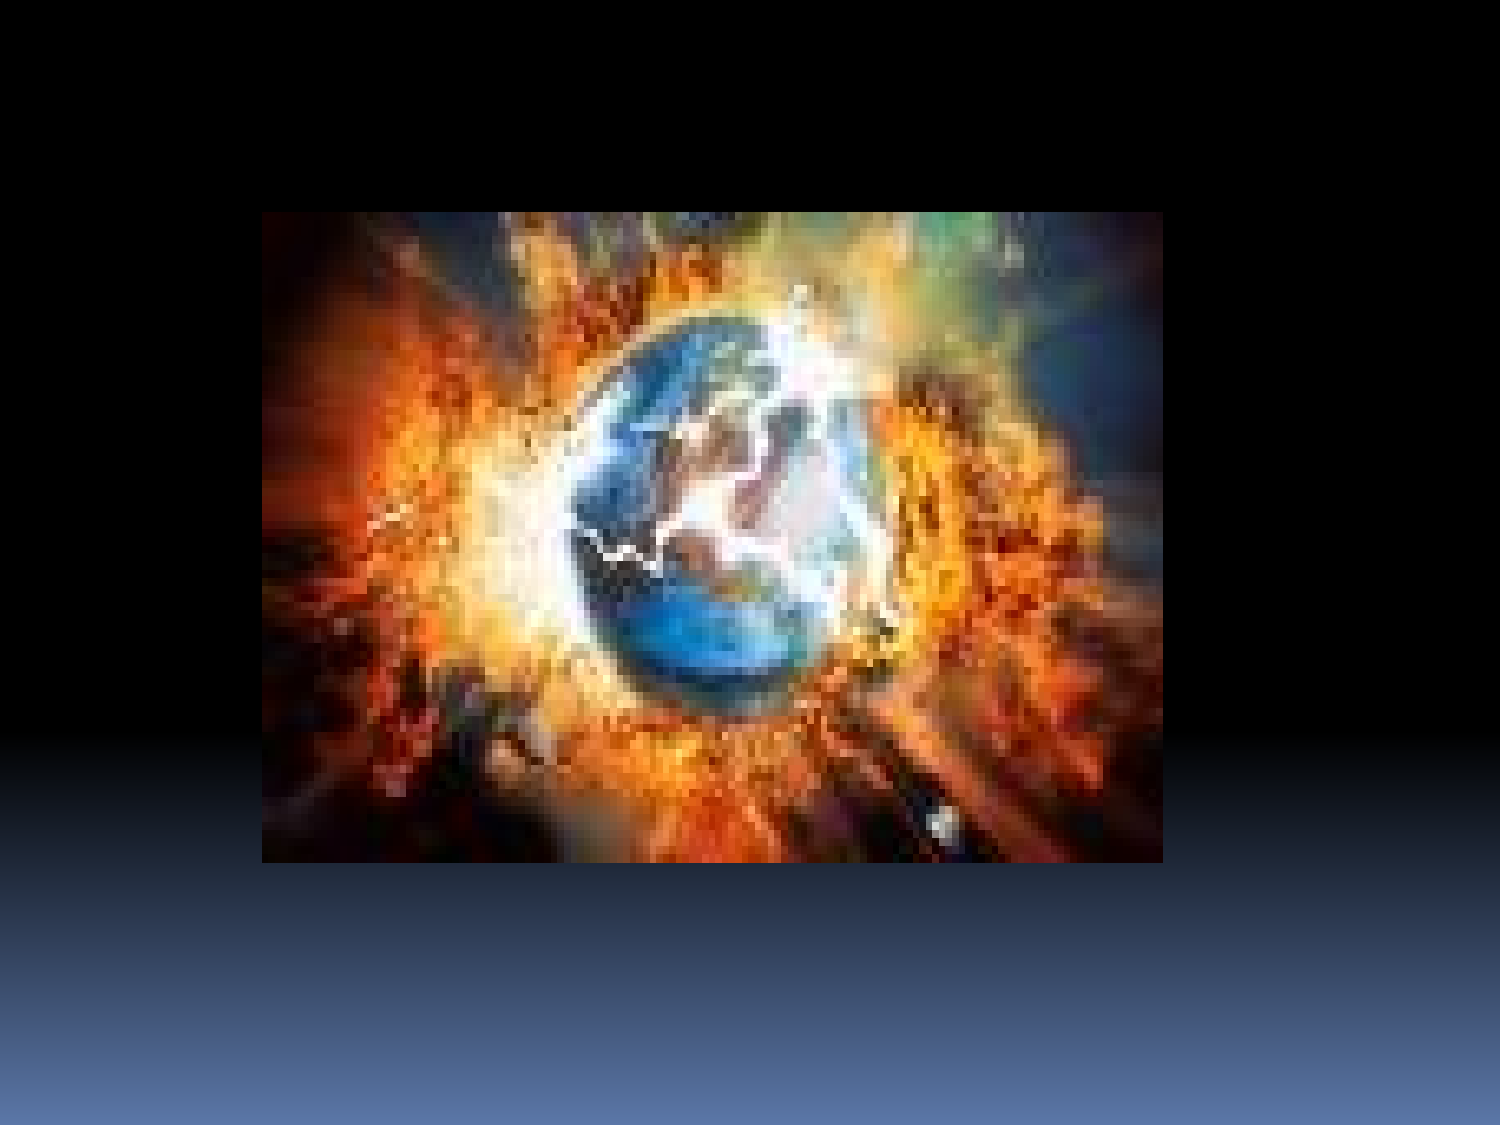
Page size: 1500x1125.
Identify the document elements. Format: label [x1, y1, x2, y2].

picture [261, 212, 1163, 863]
